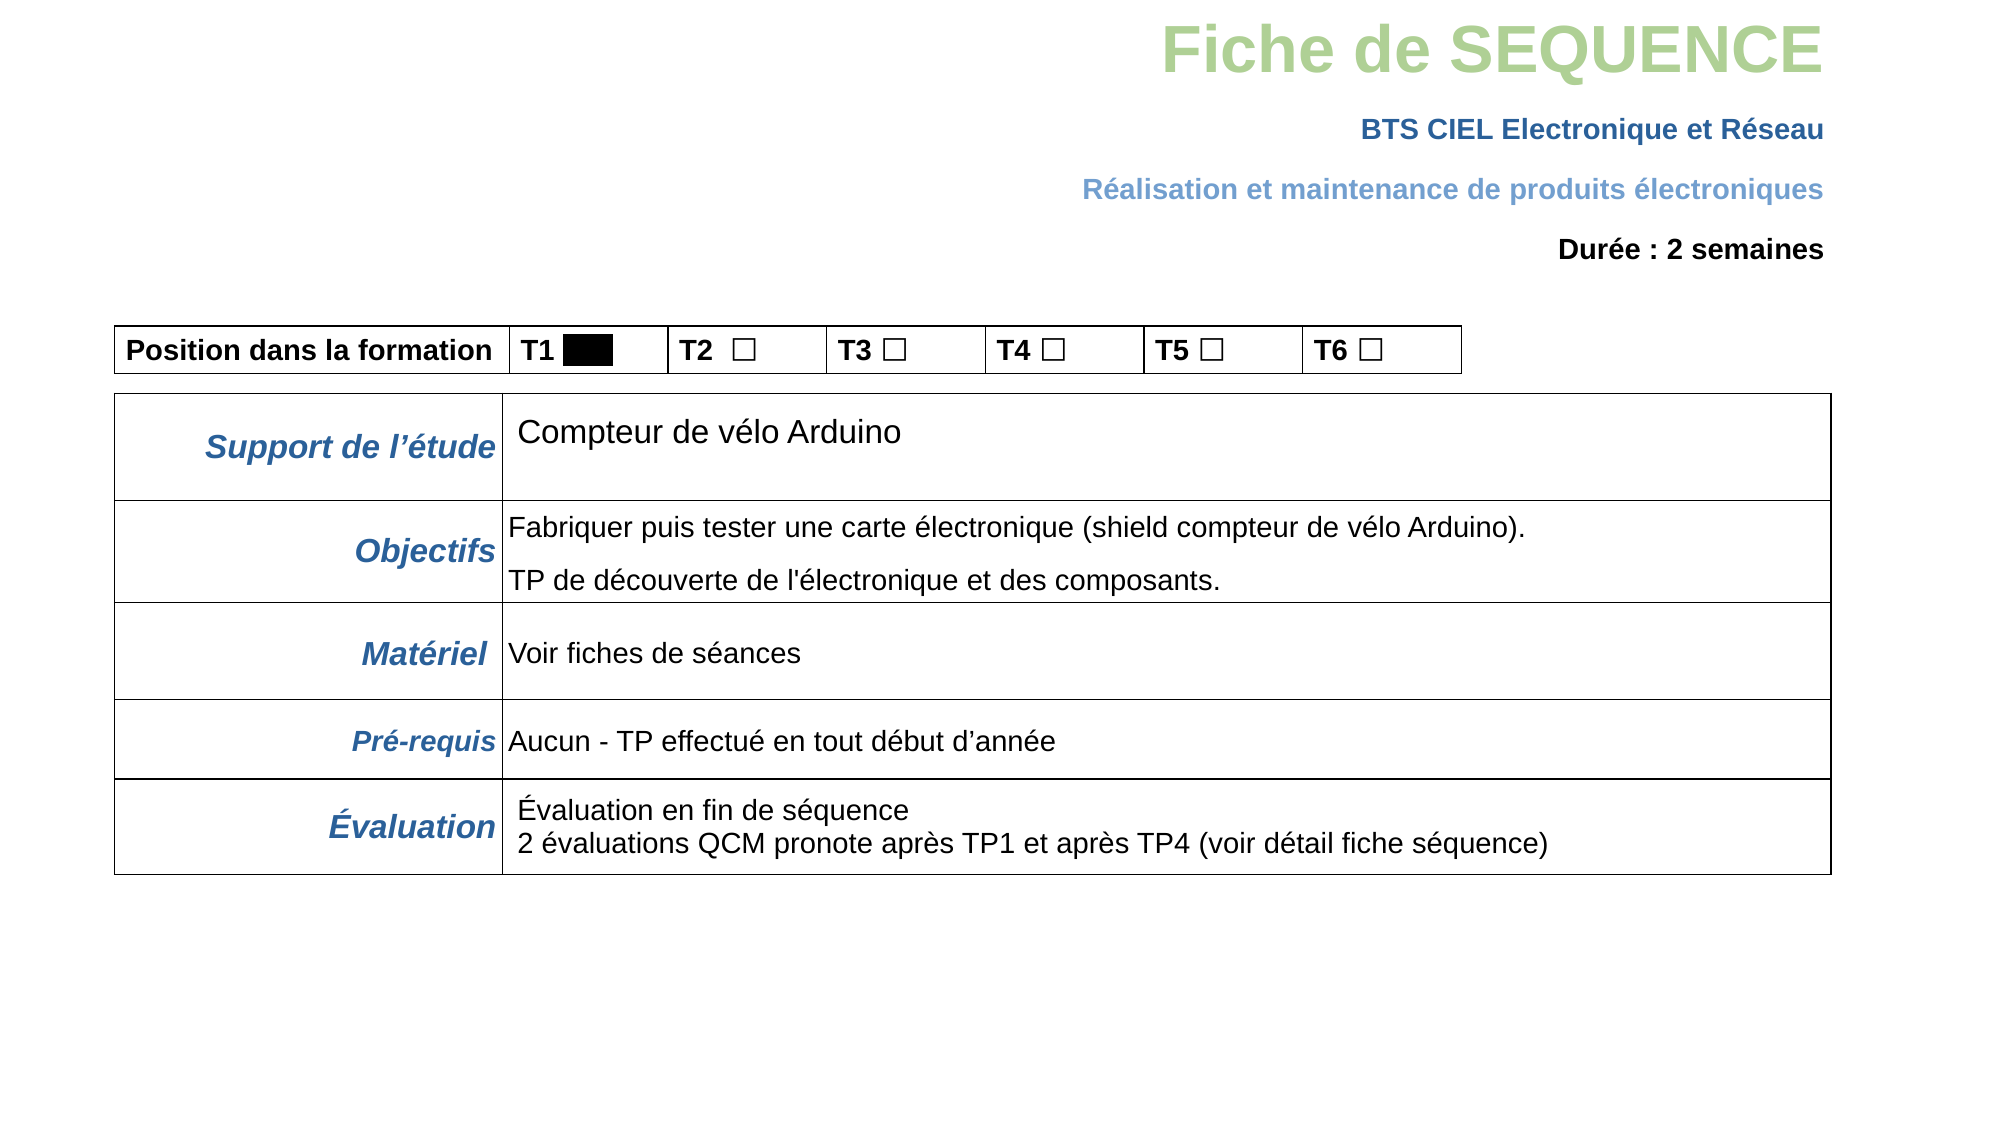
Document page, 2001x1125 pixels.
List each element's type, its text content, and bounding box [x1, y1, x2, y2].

table_header T3 ⬜ [827, 327, 985, 373]
table_cell Évaluation [115, 780, 502, 874]
table_header T1 X .. [510, 327, 667, 373]
table_header Position dans la formation [115, 327, 509, 373]
table_header T2 ⬜ [669, 327, 826, 373]
table_cell Aucun - TP effectué en tout début d’année [503, 700, 1830, 778]
table_cell Pré-requis [115, 700, 502, 778]
table_header Compteur de vélo Arduino [503, 394, 1830, 500]
table_cell Évaluation en fin de séquence 2 évaluations QCM pronote après TP1 et après TP4 (voir détail fiche séquence) [503, 780, 1830, 874]
table_header T5 ⬜ [1145, 327, 1302, 373]
table_header T4 ⬜ [986, 327, 1143, 373]
table_header Support de l’étude [115, 394, 502, 500]
text_box Fiche de SEQUENCE BTS CIEL Electronique et Réseau Réalisation et maintenance de produits électroniques Durée : 2 semaines [890, 0, 1840, 281]
table_cell Matériel [115, 603, 502, 699]
table_cell Voir fiches de séances [503, 603, 1830, 699]
table_cell Fabriquer puis tester une carte électronique (shield compteur de vélo Arduino). TP de découverte de l'électronique et des composants. [503, 501, 1830, 602]
table_cell Objectifs [115, 501, 502, 602]
table_header T6 ⬜ [1303, 327, 1461, 373]
